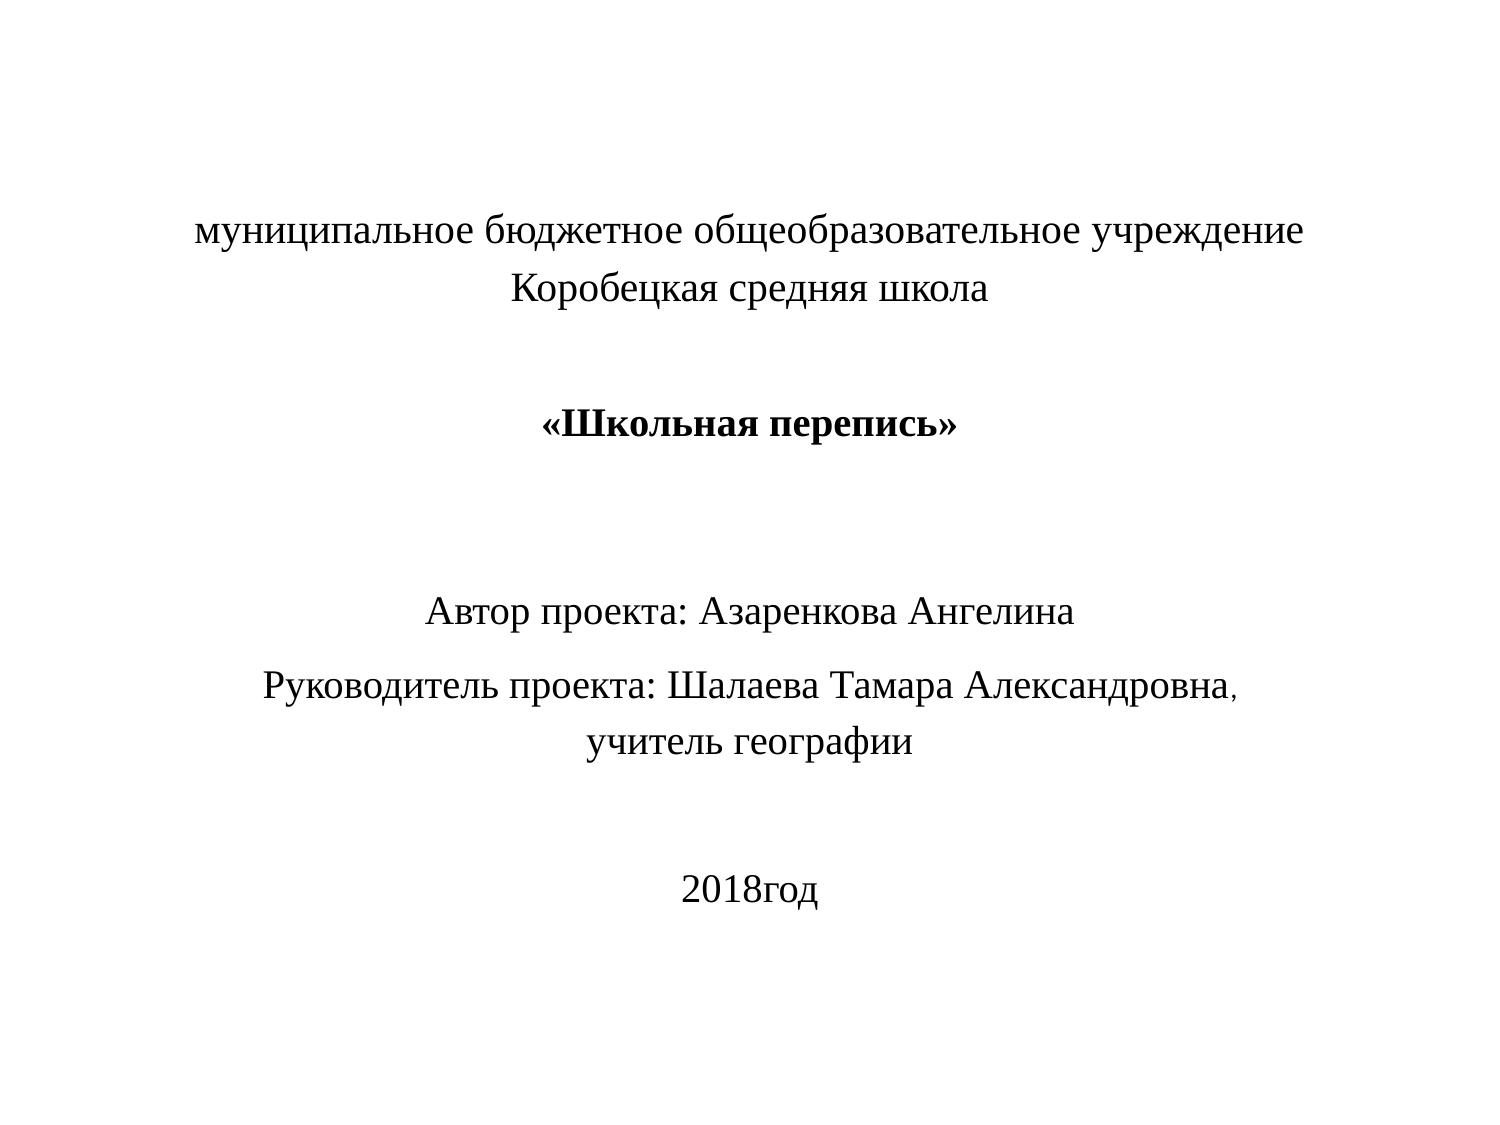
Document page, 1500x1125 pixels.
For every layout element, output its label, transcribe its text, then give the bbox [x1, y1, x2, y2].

title муниципальное бюджетное общеобразовательное учреждение Коробецкая средняя школа [112, 149, 1388, 391]
subtitle «Школьная перепись» Автор проекта: Азаренкова Ангелина Руководитель проекта: Шалаева Тамара Александровна, учитель географии 2018год [225, 314, 1275, 925]
